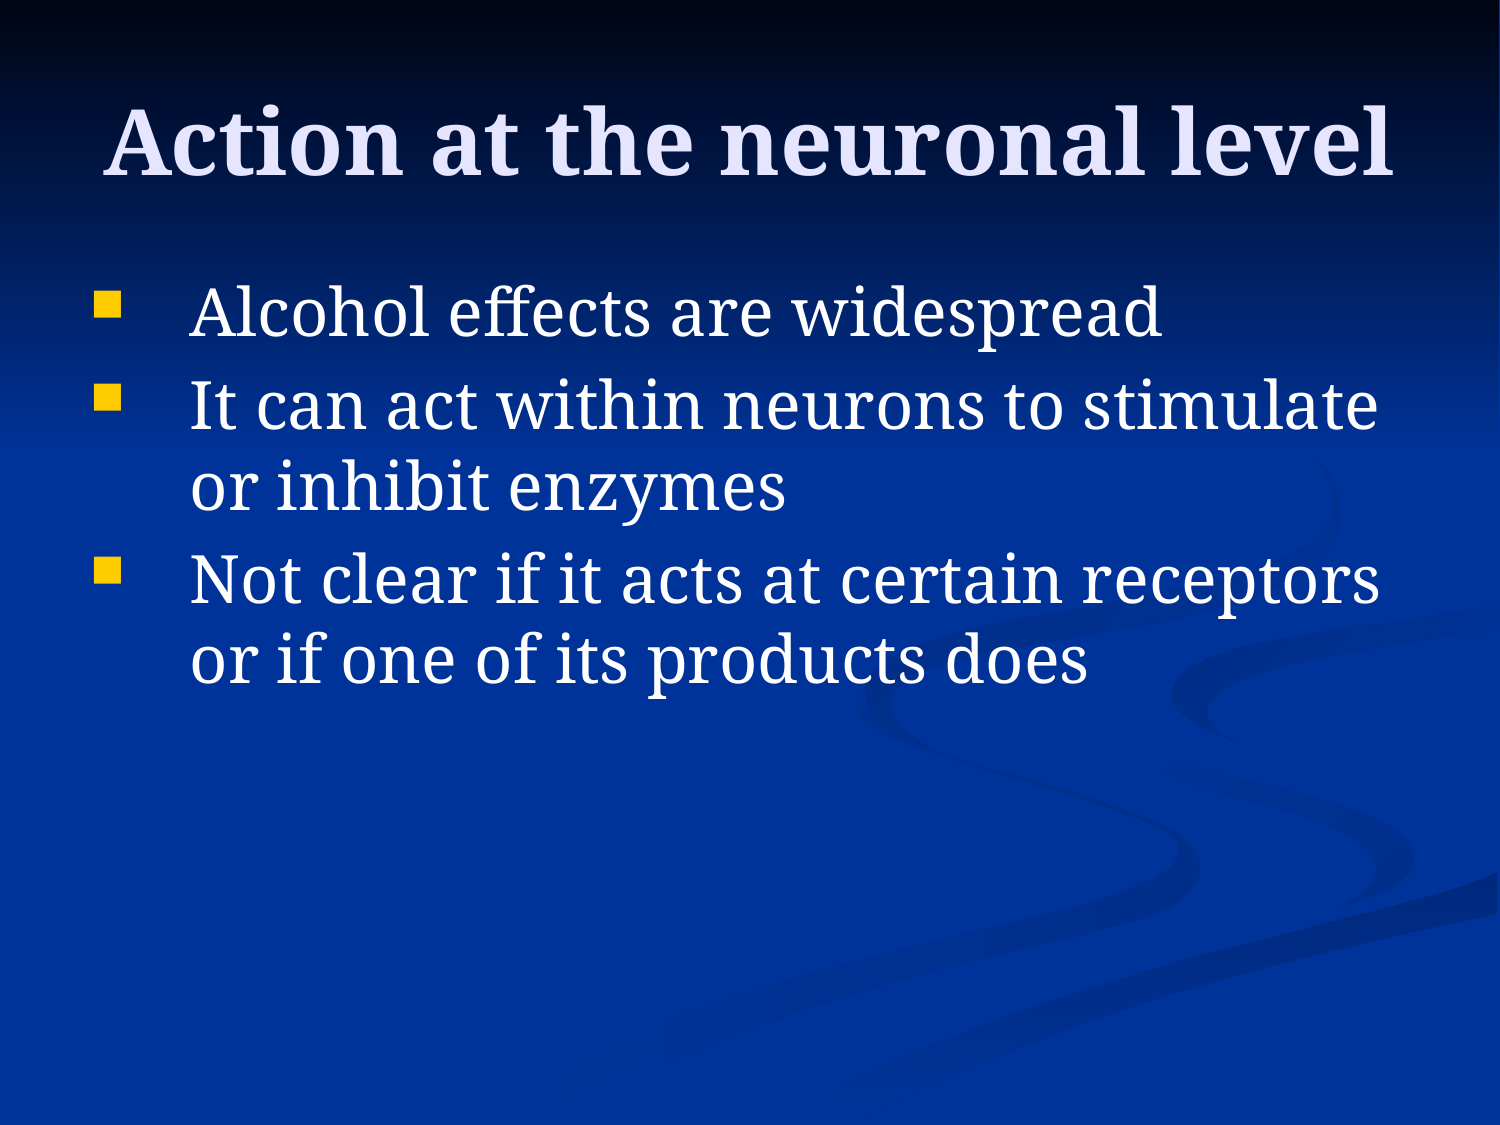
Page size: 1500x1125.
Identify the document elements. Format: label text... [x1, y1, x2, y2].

list Alcohol effects are widespread It can act within neurons to stimulate or inhibit enzymes Not clear if it acts at certain receptors or if one of its products does [74, 262, 1426, 1006]
title Action at the neuronal level [74, 44, 1426, 233]
